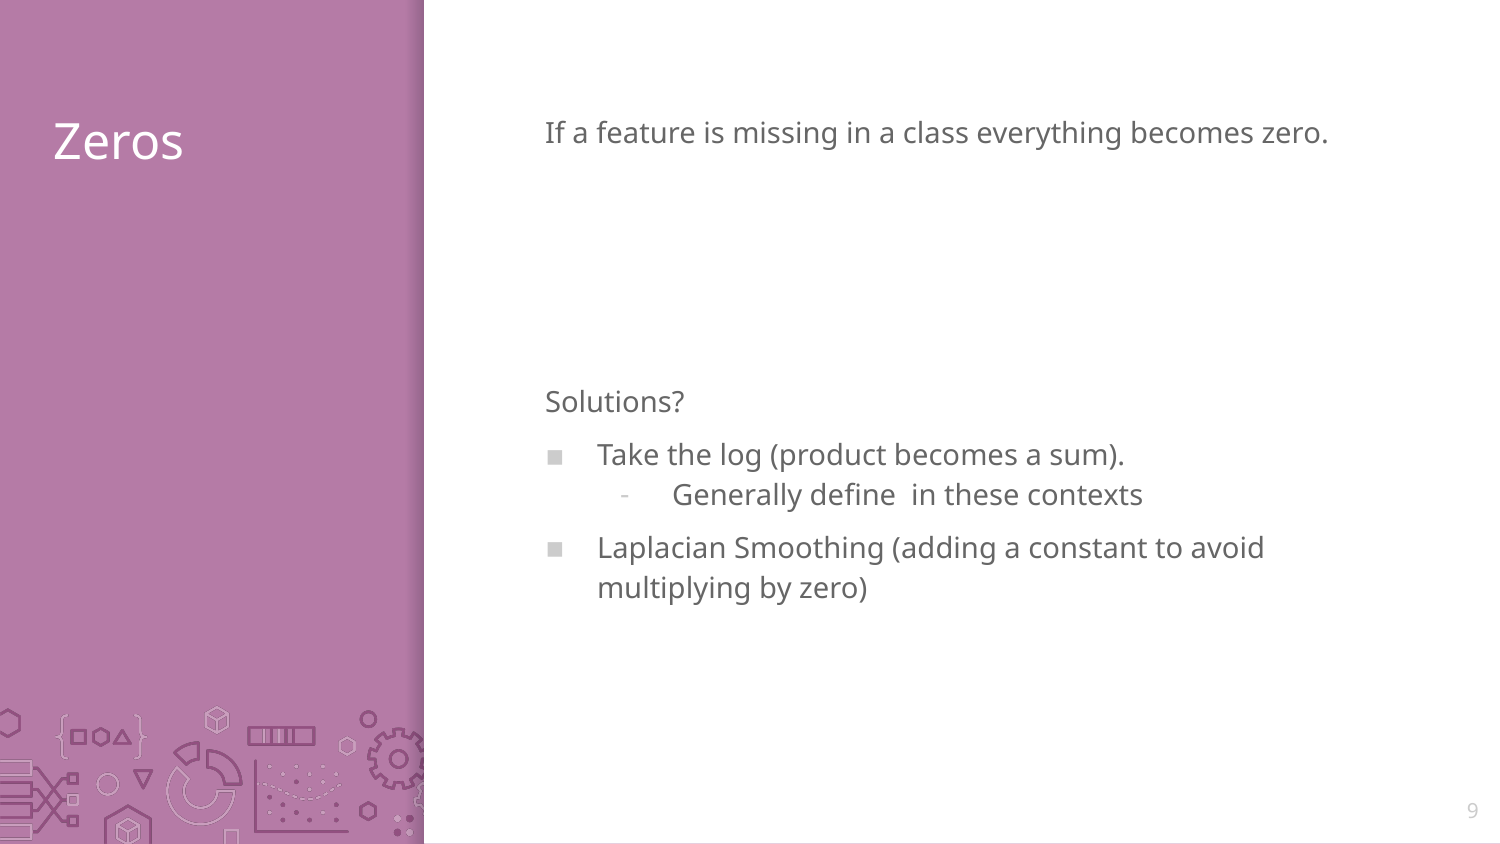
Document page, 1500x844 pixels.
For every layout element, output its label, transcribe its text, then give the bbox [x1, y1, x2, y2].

picture [0, 701, 424, 844]
title Zeros [38, 94, 375, 748]
slide_number 9 [1403, 779, 1494, 844]
